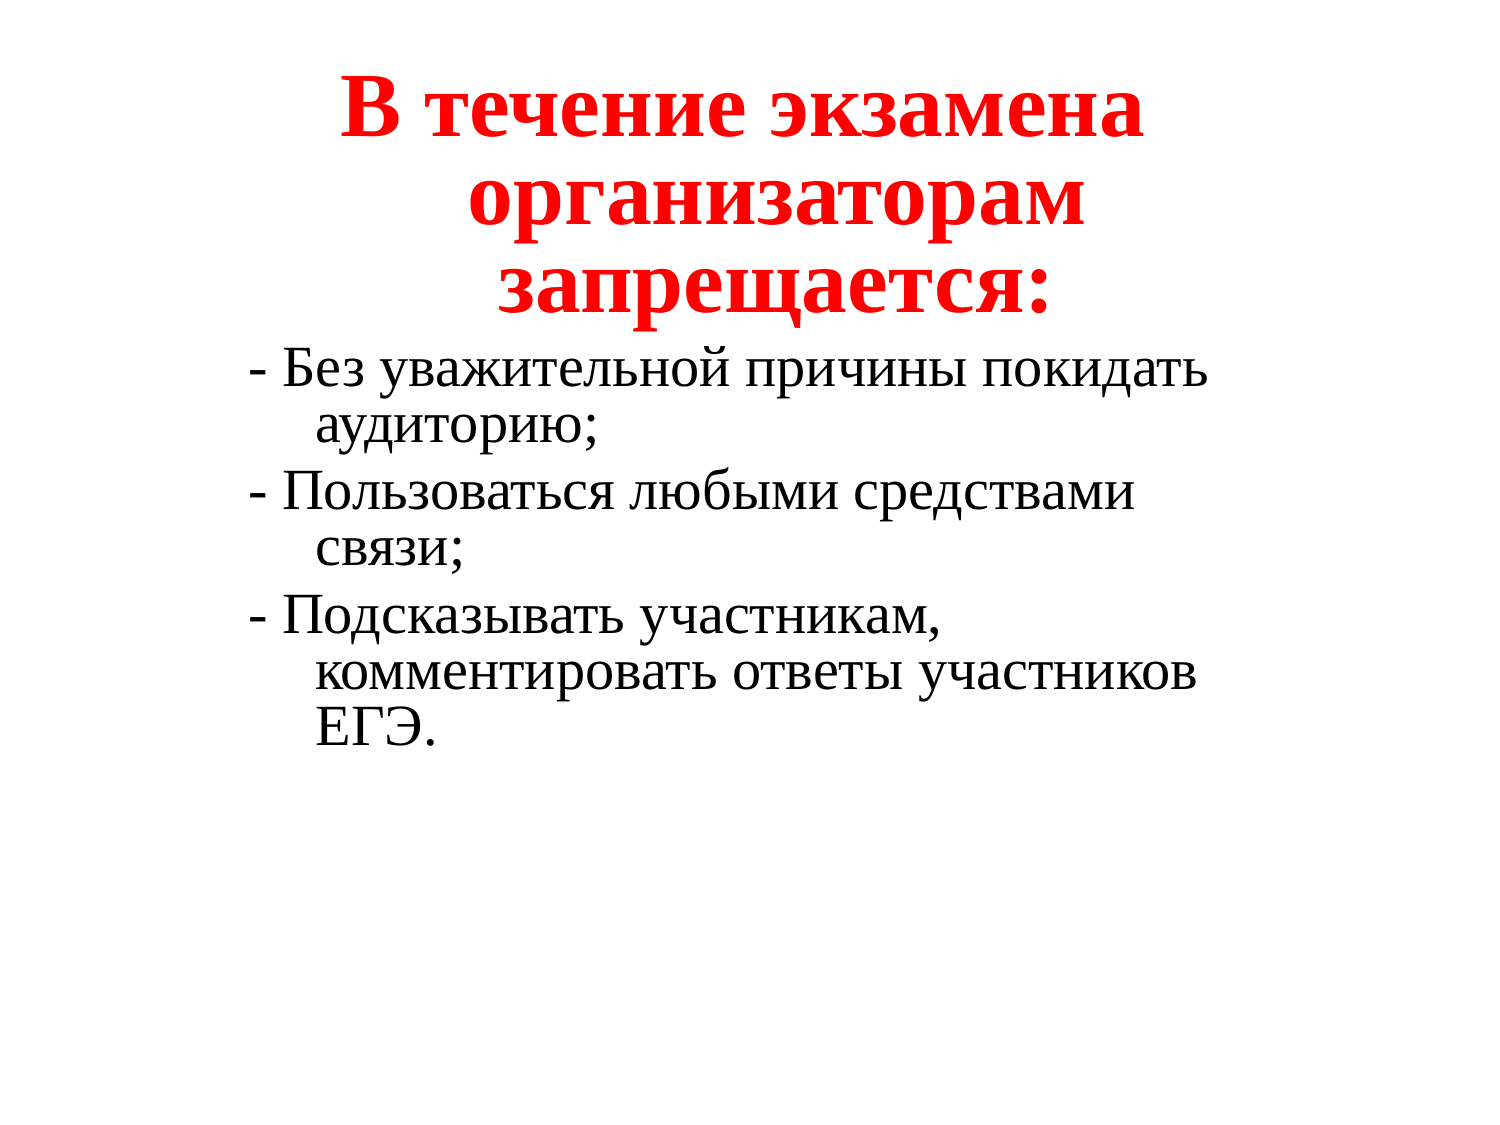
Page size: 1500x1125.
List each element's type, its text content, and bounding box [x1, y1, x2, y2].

text_box В течение экзамена организаторам запрещается: - Без уважительной причины покидать аудиторию; - Пользоваться любыми средствами связи; - Подсказывать участникам, комментировать ответы участников ЕГЭ. [210, 58, 1254, 765]
